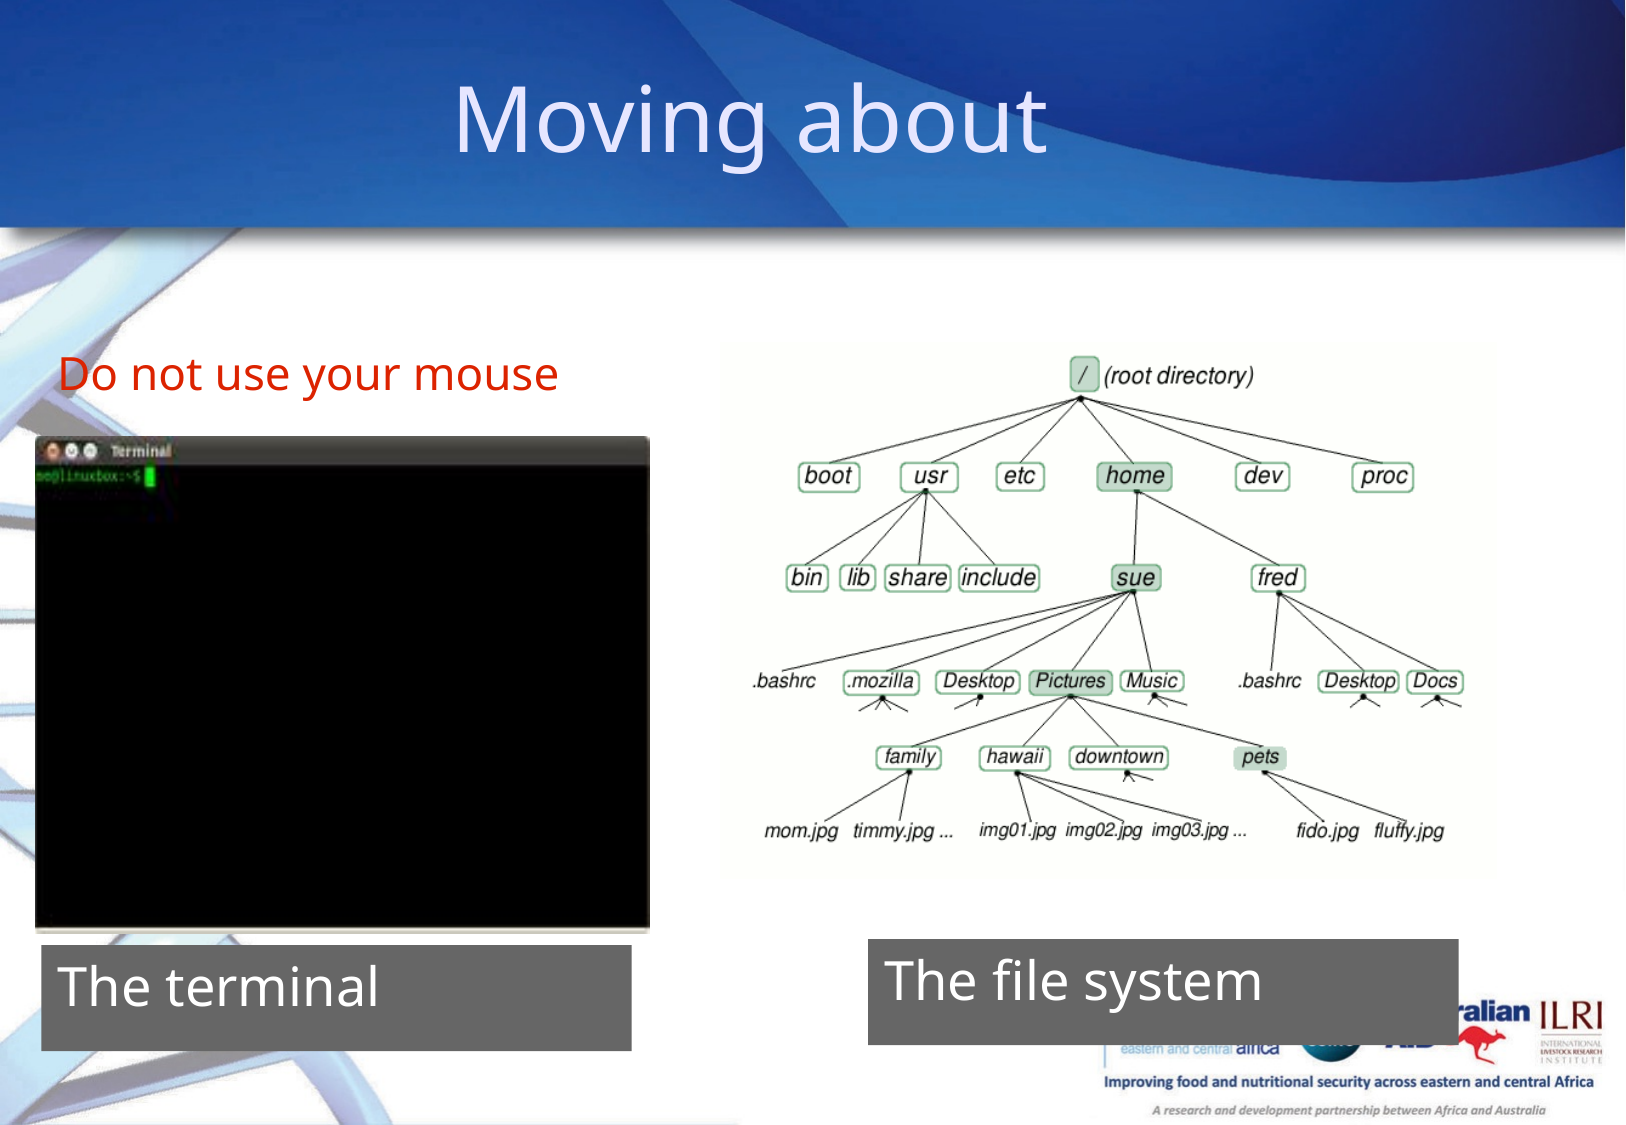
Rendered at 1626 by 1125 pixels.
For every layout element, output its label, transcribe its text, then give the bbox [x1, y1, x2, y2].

text_box The terminal [41, 945, 632, 1052]
text_box The file system [868, 939, 1459, 1046]
picture [0, 0, 1626, 1125]
text_box Moving about [74, 45, 1425, 188]
text_box Do not use your mouse [41, 265, 809, 532]
